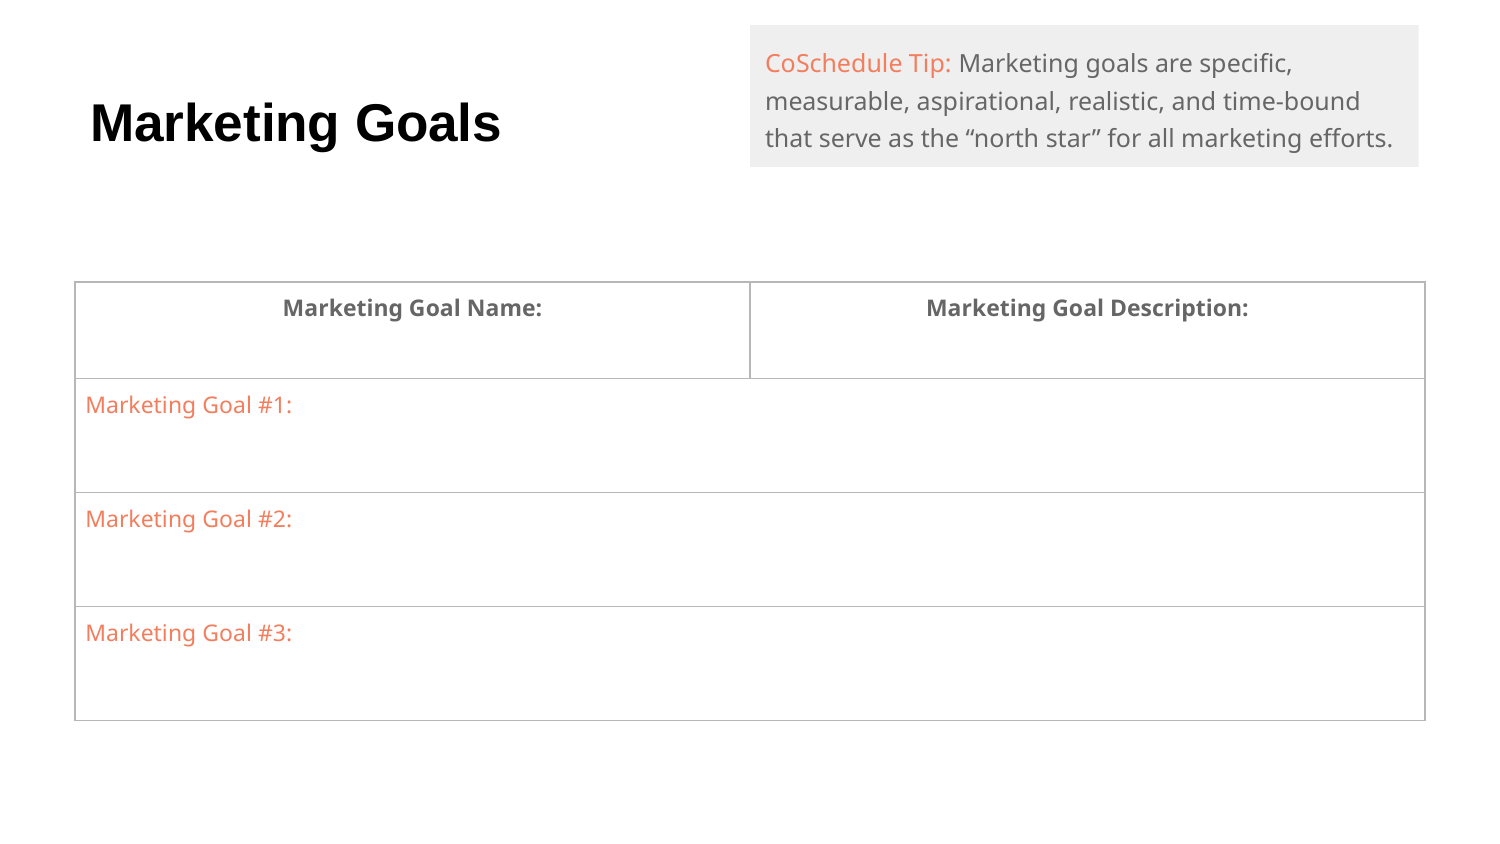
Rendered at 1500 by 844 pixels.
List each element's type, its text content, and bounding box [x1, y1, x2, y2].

table_header Marketing Goal Name: [76, 283, 749, 378]
table_header Marketing Goal Description: [751, 283, 1424, 378]
title Marketing Goals [75, 72, 750, 167]
list CoSchedule Tip: Marketing goals are specific, measurable, aspirational, realistic, and time-bound that serve as the “north star” for all marketing efforts. [750, 25, 1419, 167]
table_cell Marketing Goal #1: [76, 379, 1424, 492]
table_cell Marketing Goal #3: [76, 607, 1424, 720]
table_cell Marketing Goal #2: [76, 493, 1424, 606]
